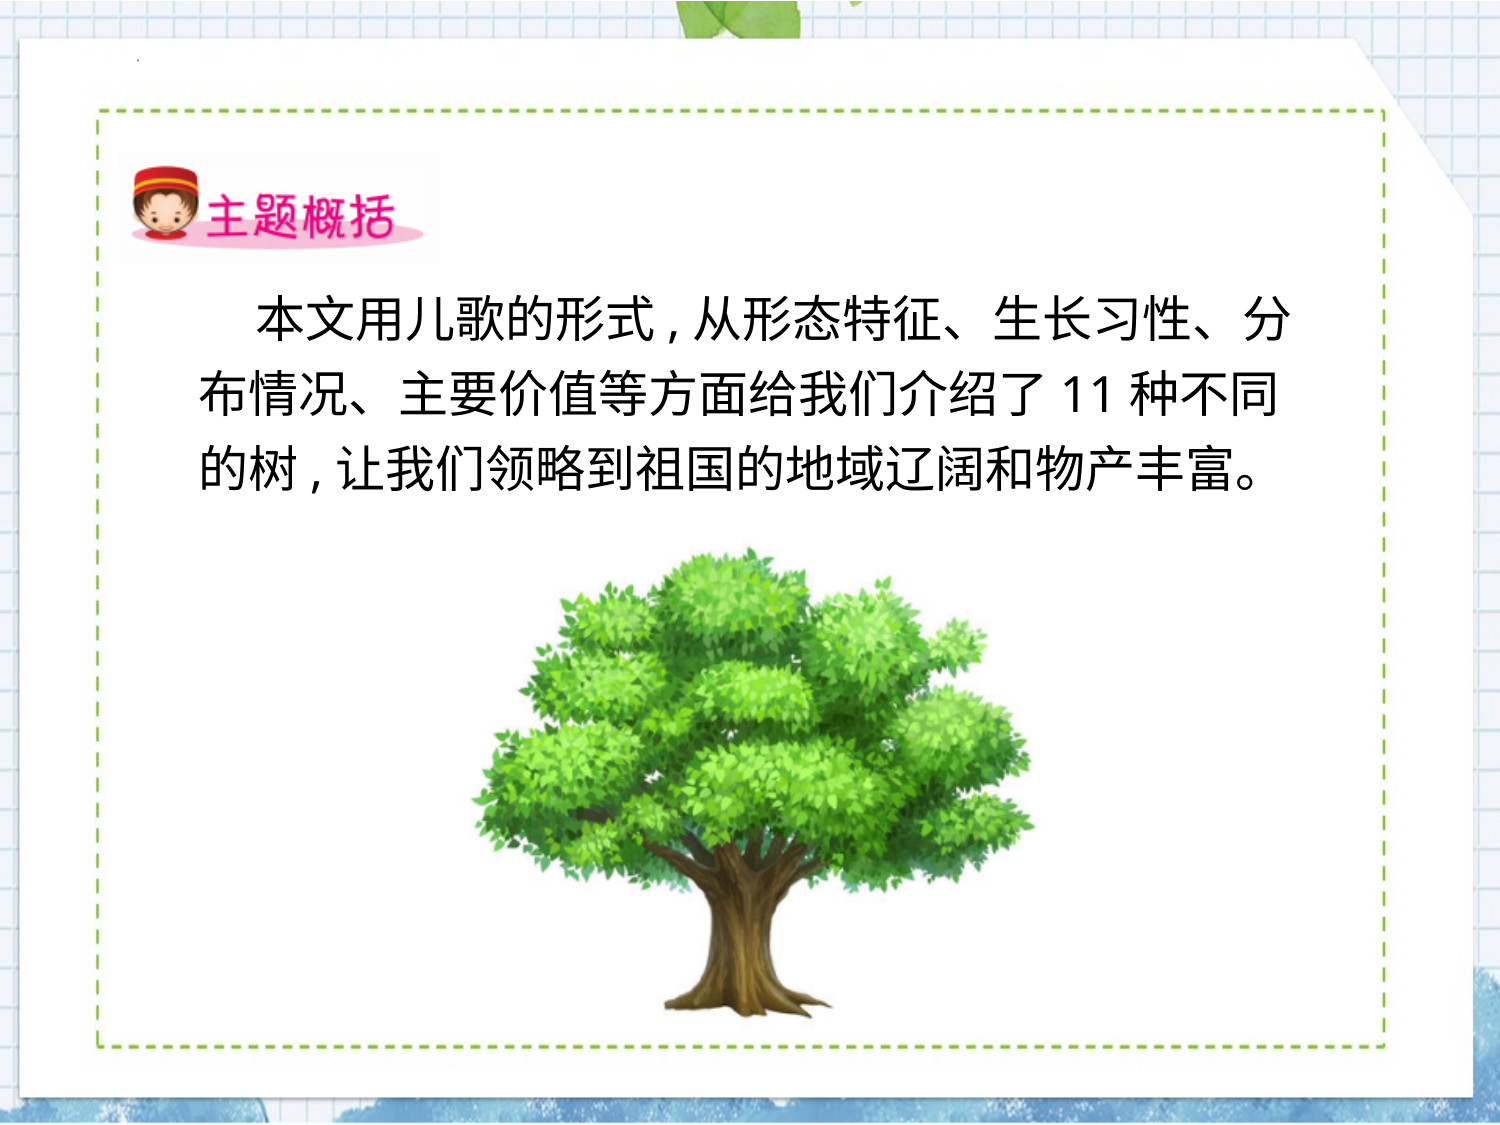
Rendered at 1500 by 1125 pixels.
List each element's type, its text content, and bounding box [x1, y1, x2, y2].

text_box 本文用儿歌的形式,从形态特征、生长习性、分布情况、主要价值等方面给我们介绍了11种不同的树,让我们领略到祖国的地域辽阔和物产丰富。 [183, 265, 1324, 506]
picture [0, 1, 1500, 1125]
